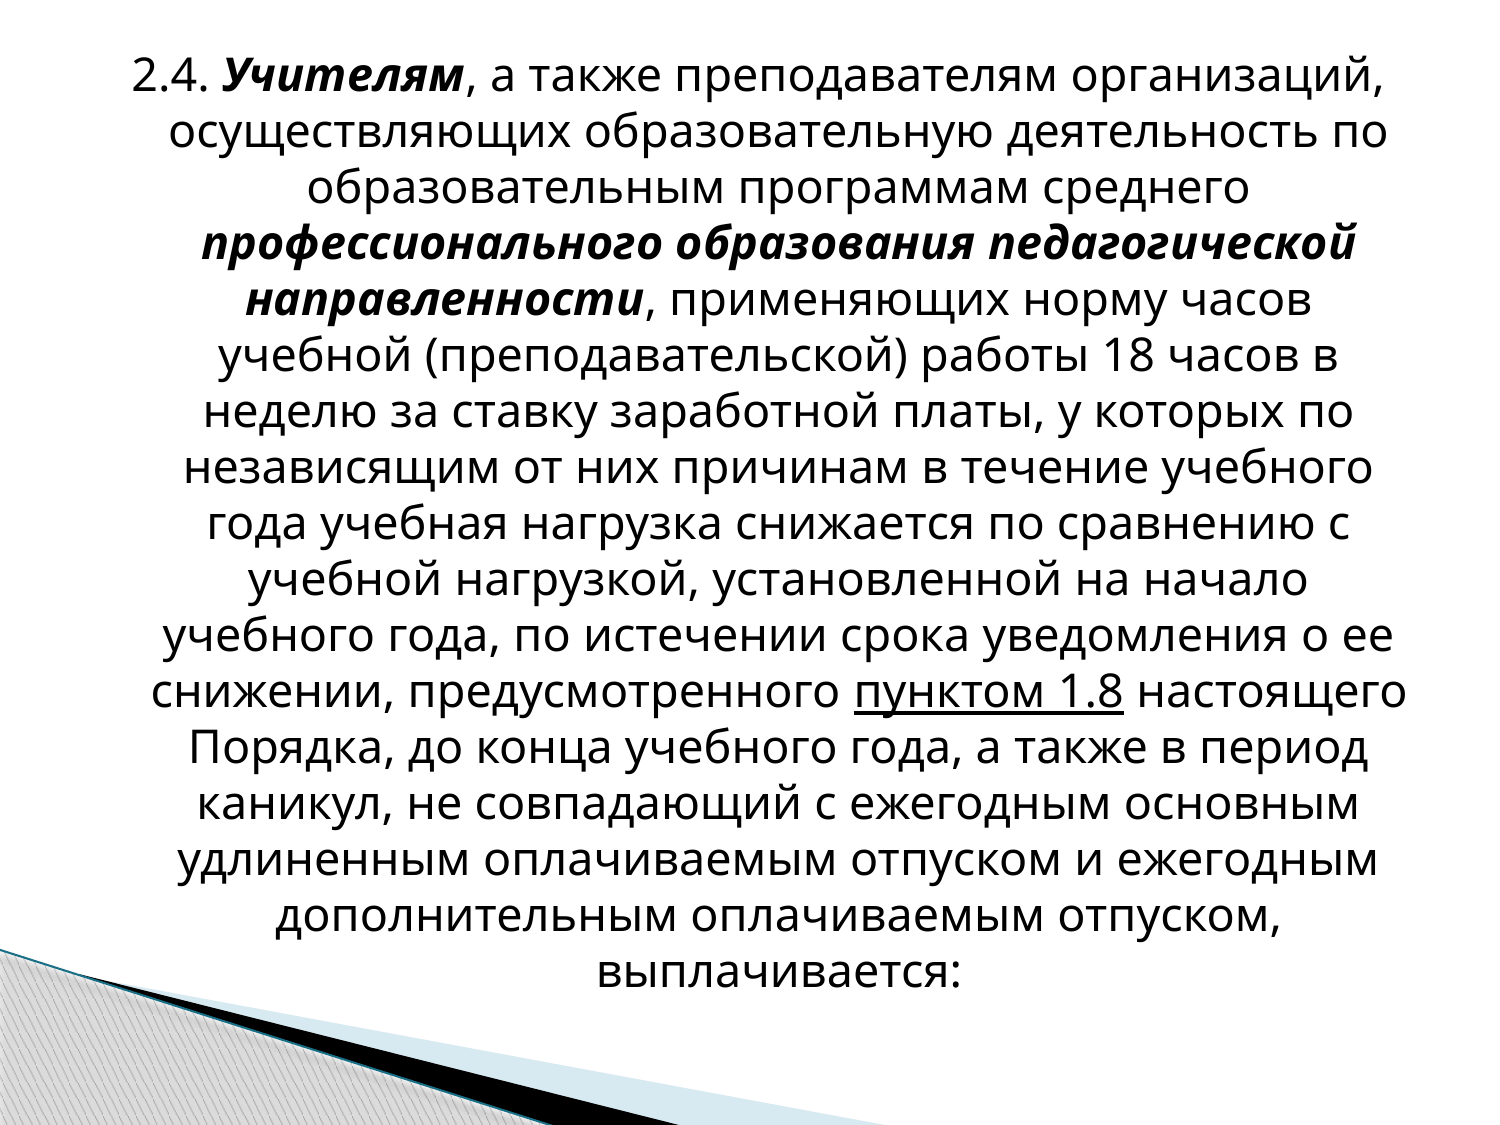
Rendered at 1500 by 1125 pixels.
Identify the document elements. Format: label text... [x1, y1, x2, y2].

list 2.4. Учителям, а также преподавателям организаций, осуществляющих образовательную деятельность по образовательным программам среднего профессионального образования педагогической направленности, применяющих норму часов учебной (преподавательской) работы 18 часов в неделю за ставку заработной платы, у которых по независящим от них причинам в течение учебного года учебная нагрузка снижается по сравнению с учебной нагрузкой, установленной на начало учебного года, по истечении срока уведомления о ее снижении, предусмотренного пунктом 1.8 настоящего Порядка, до конца учебного года, а также в период каникул, не совпадающий с ежегодным основным удлиненным оплачиваемым отпуском и ежегодным дополнительным оплачиваемым отпуском, выплачивается: [75, 37, 1425, 1005]
